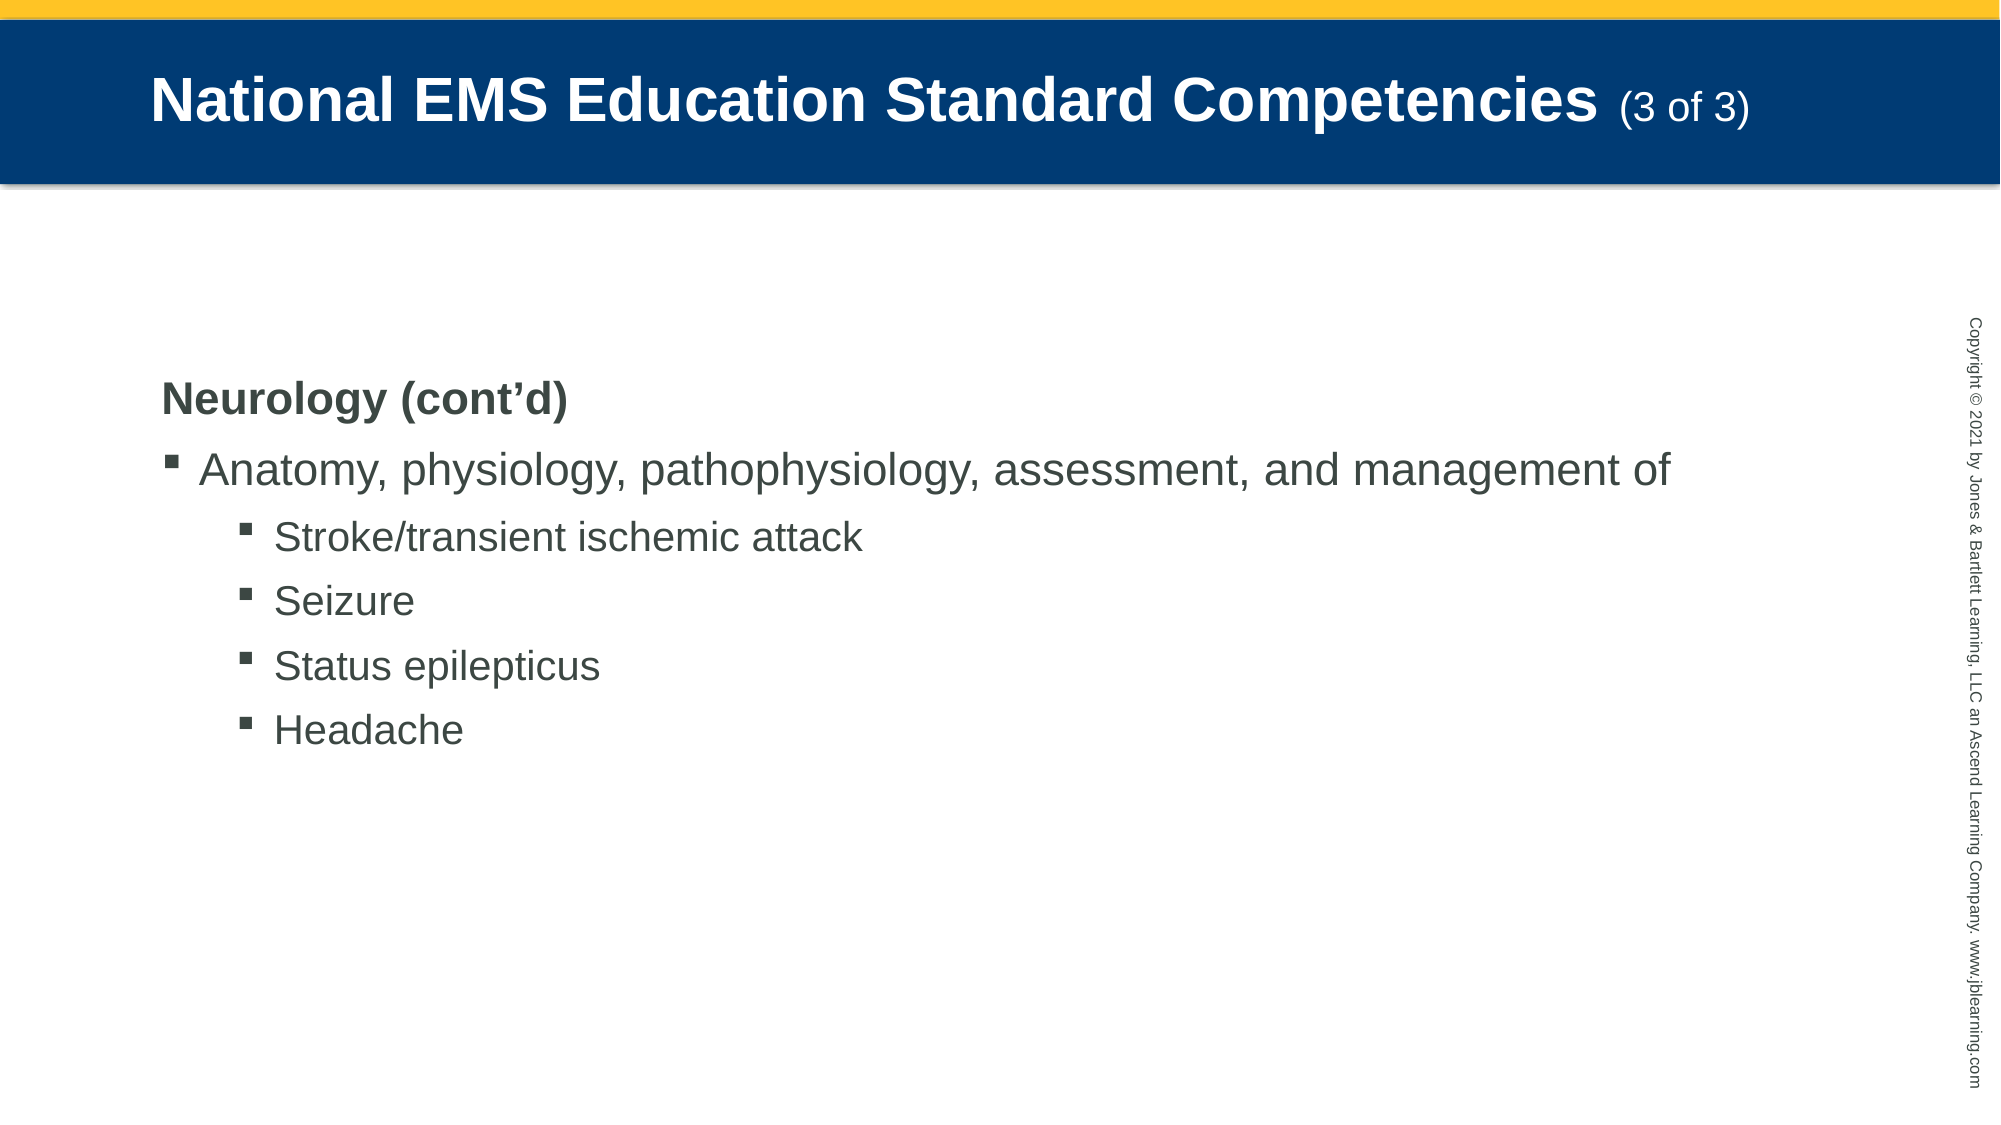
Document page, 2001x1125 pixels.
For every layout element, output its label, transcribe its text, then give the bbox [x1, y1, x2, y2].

list Neurology (cont’d) Anatomy, physiology, pathophysiology, assessment, and management of Stroke/transient ischemic attack Seizure Status epilepticus Headache [146, 361, 1859, 1016]
title National EMS Education Standard Competencies (3 of 3) [0, 19, 2000, 185]
